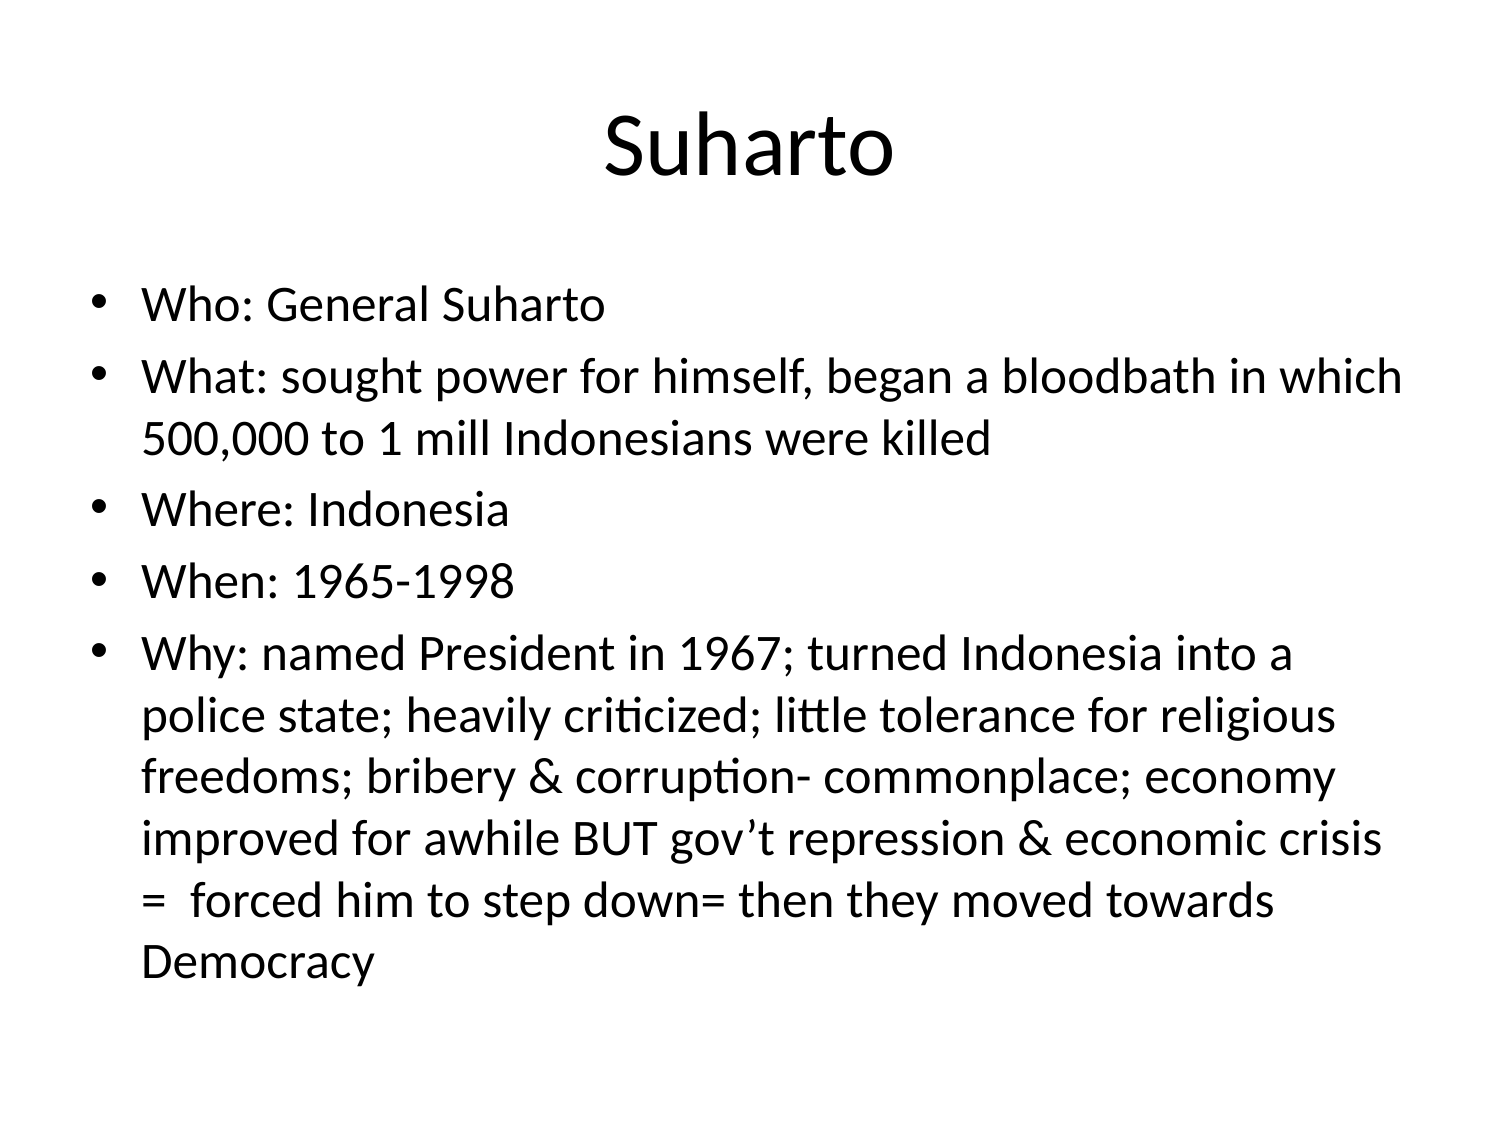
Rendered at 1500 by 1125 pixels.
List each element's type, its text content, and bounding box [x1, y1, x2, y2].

title Suharto [75, 45, 1425, 233]
list Who: General Suharto What: sought power for himself, began a bloodbath in which 500,000 to 1 mill Indonesians were killed Where: Indonesia When: 1965-1998 Why: named President in 1967; turned Indonesia into a police state; heavily criticized; little tolerance for religious freedoms; bribery & corruption- commonplace; economy improved for awhile BUT gov’t repression & economic crisis = forced him to step down= then they moved towards Democracy [75, 262, 1425, 1005]
